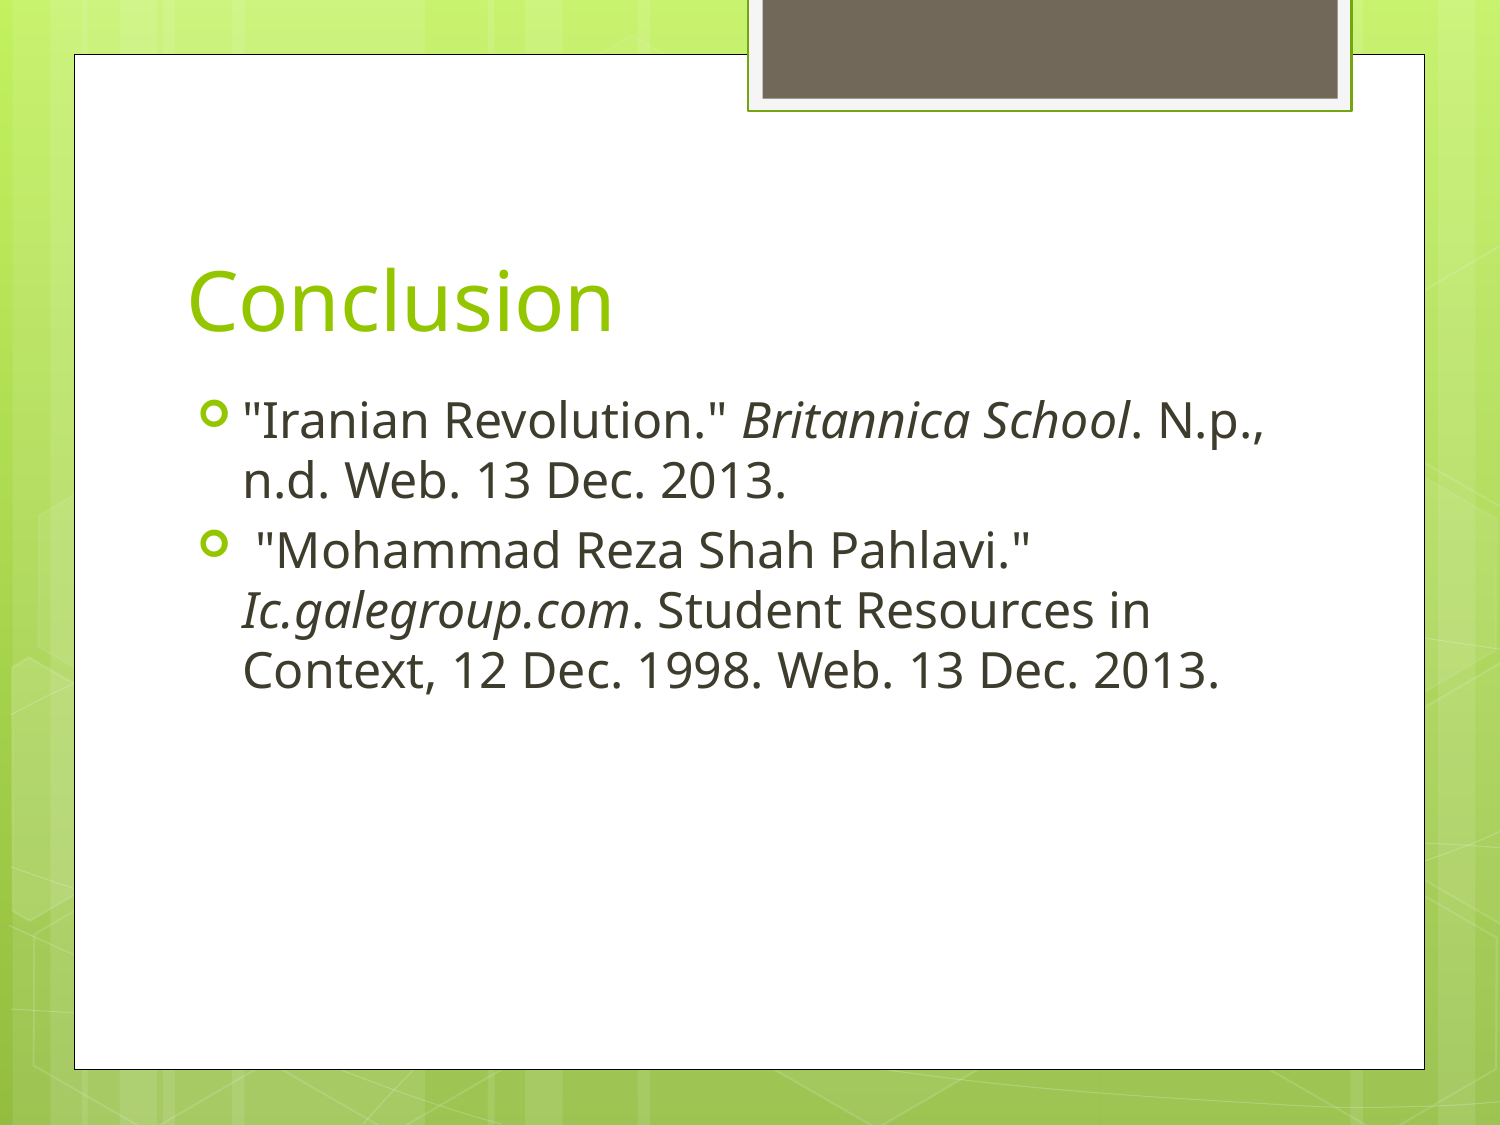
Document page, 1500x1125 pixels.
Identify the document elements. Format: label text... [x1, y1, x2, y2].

list "Iranian Revolution." Britannica School. N.p., n.d. Web. 13 Dec. 2013. "Mohammad Reza Shah Pahlavi." Ic.galegroup.com. Student Resources in Context, 12 Dec. 1998. Web. 13 Dec. 2013. [171, 381, 1283, 957]
title Conclusion [171, 168, 1324, 357]
